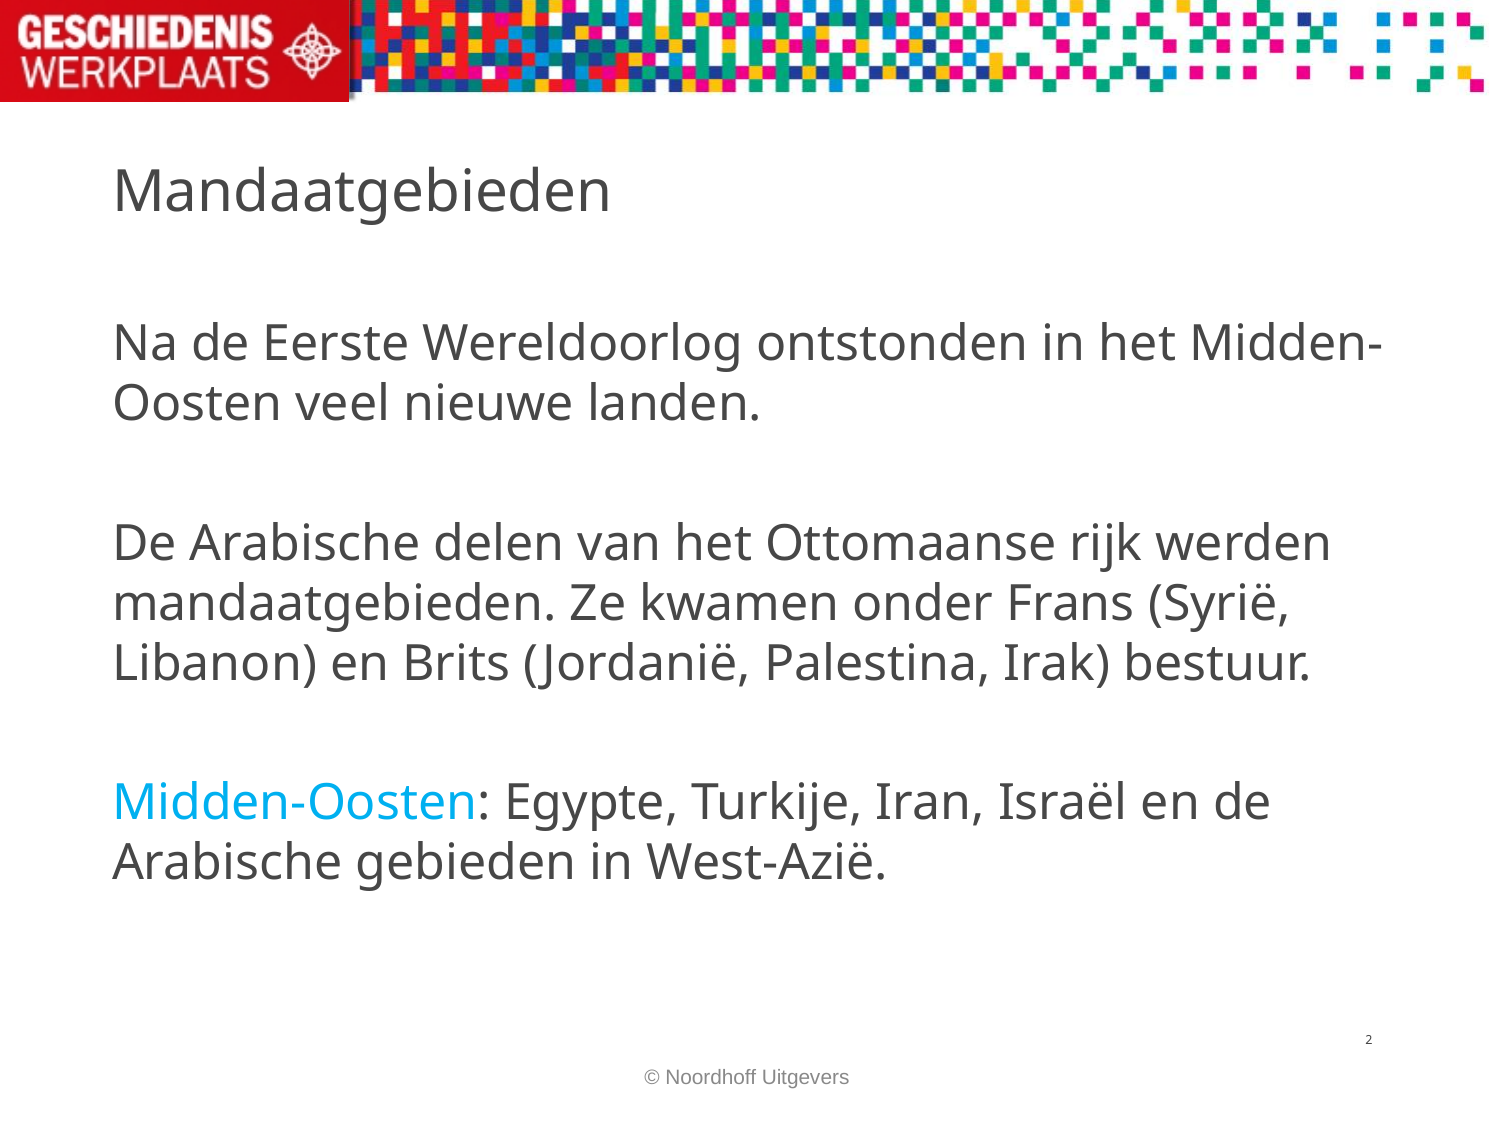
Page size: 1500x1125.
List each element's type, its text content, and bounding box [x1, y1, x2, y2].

list Na de Eerste Wereldoorlog ontstonden in het Midden-Oosten veel nieuwe landen. De Arabische delen van het Ottomaanse rijk werden mandaatgebieden. Ze kwamen onder Frans (Syrië, Libanon) en Brits (Jordanië, Palestina, Irak) bestuur. Midden-Oosten: Egypte, Turkije, Iran, Israël en de Arabische gebieden in West-Azië. [112, 302, 1409, 988]
slide_number 2 [1325, 1025, 1388, 1063]
text_box © Noordhoff Uitgevers [512, 1045, 988, 1106]
title Mandaatgebieden [112, 145, 1401, 256]
picture [0, 0, 1500, 1125]
